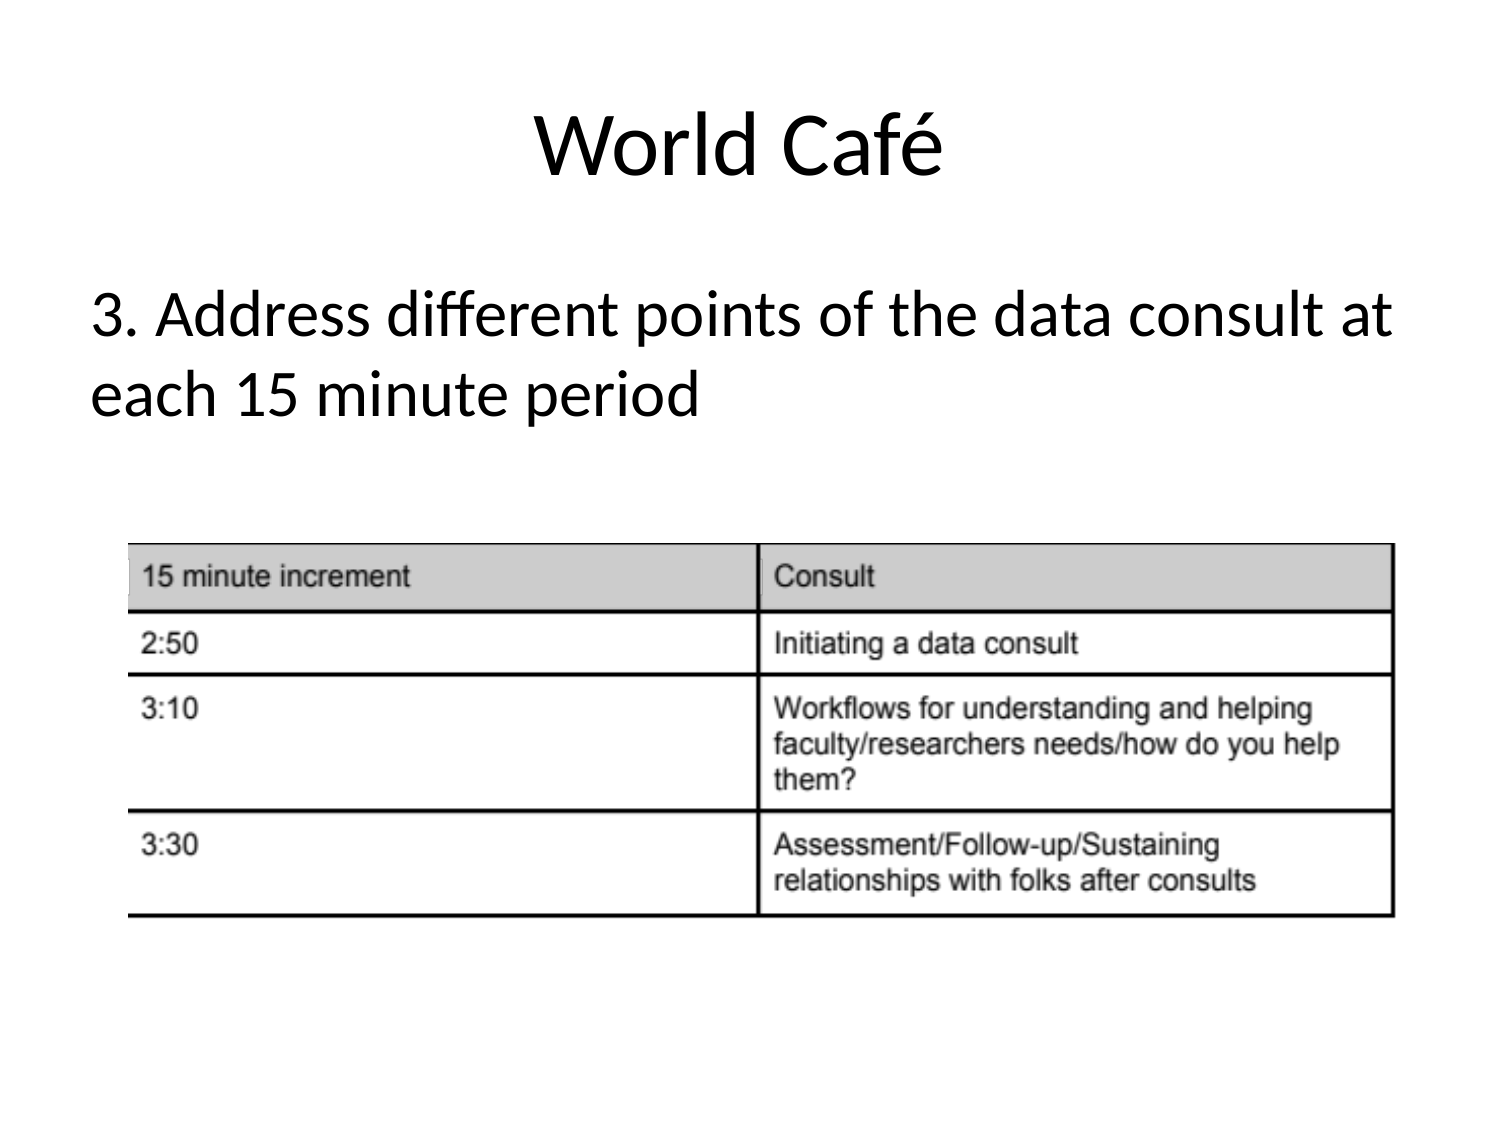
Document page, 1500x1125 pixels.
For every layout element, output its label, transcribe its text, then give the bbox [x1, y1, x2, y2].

list 3. Address different points of the data consult at each 15 minute period [75, 262, 1425, 489]
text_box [127, 543, 1421, 952]
title World Café [75, 45, 1425, 233]
